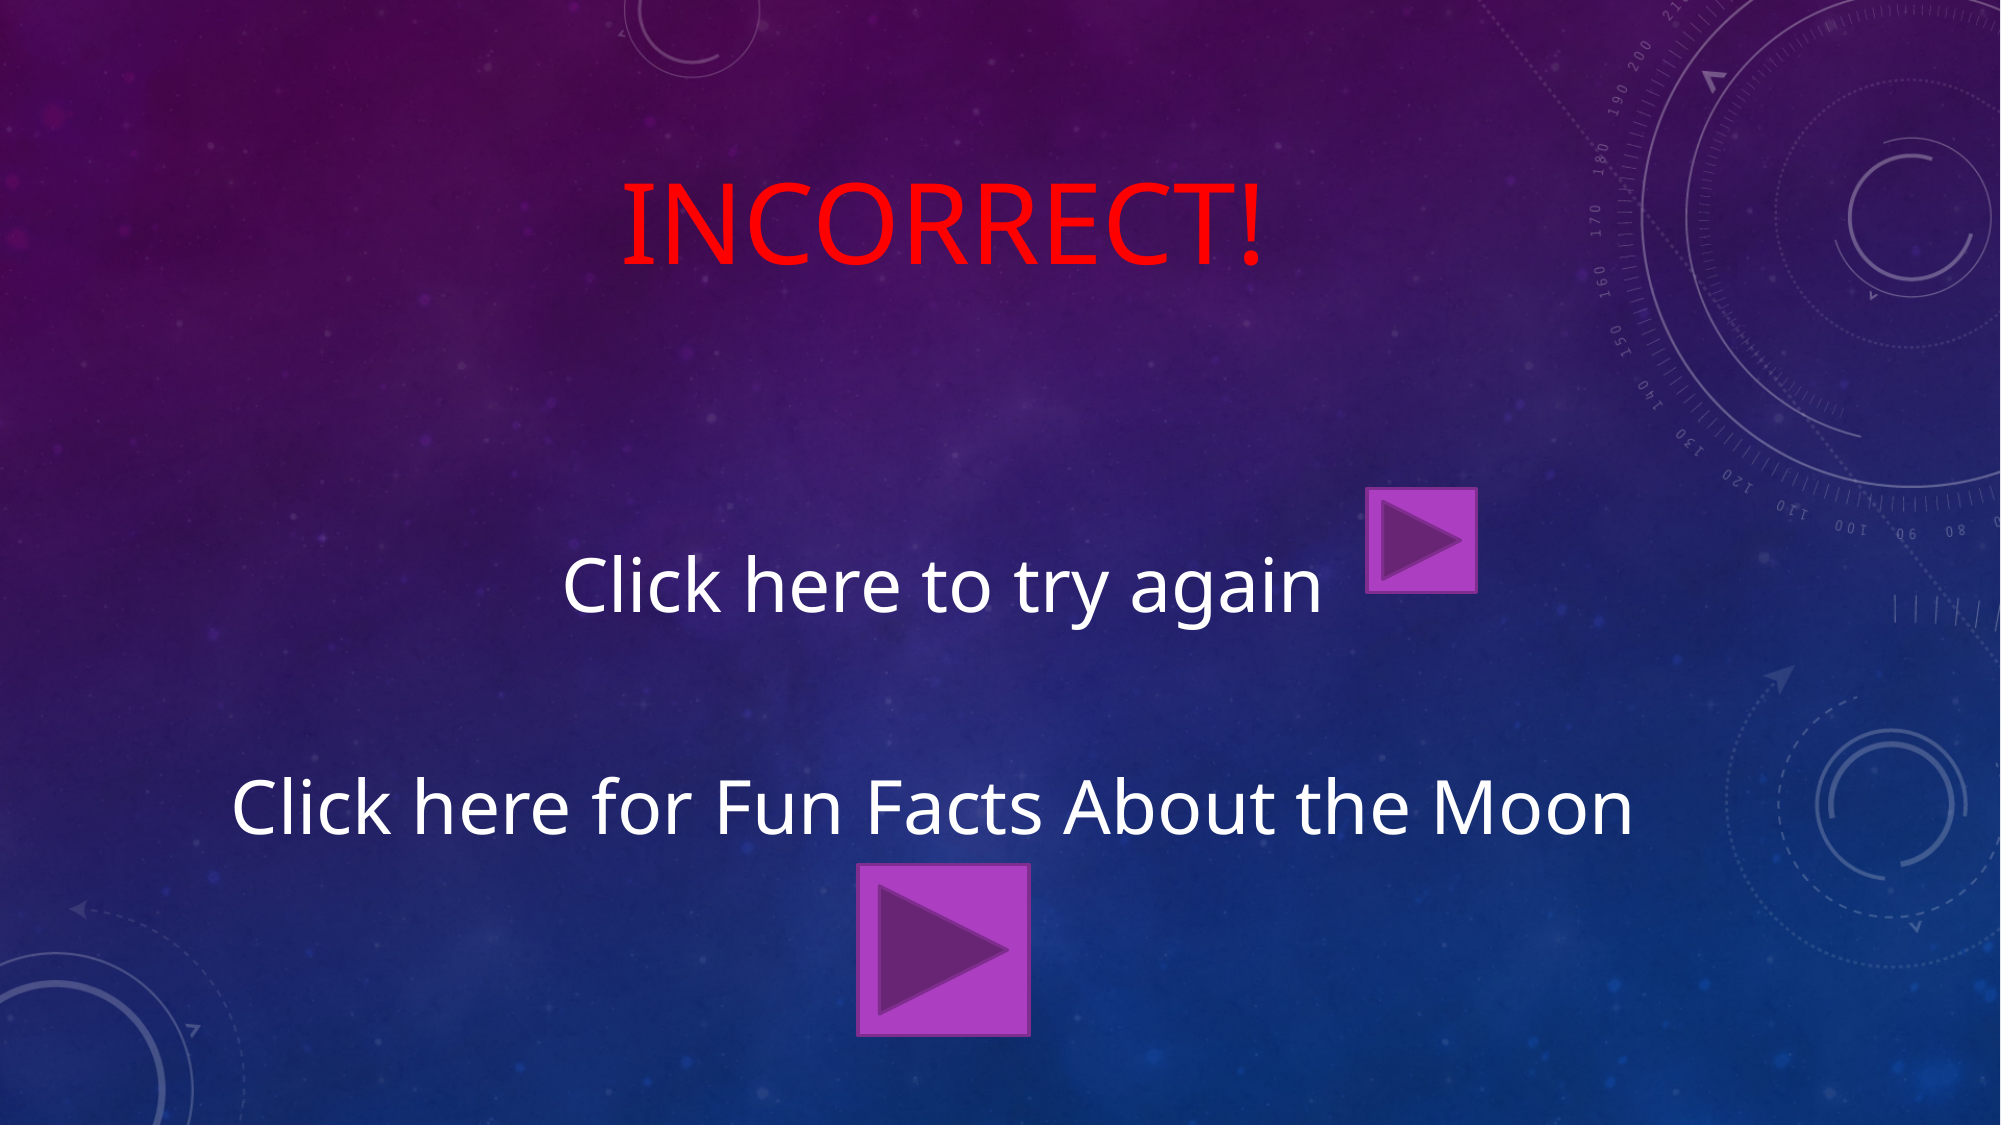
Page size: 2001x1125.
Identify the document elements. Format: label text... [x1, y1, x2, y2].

text_box [1365, 487, 1478, 594]
list Click here to try again Click here for Fun Facts About the Moon [112, 351, 1775, 1036]
picture [0, 0, 2001, 1125]
title INCORRECT! [112, 99, 1775, 339]
text_box [856, 863, 1031, 1037]
